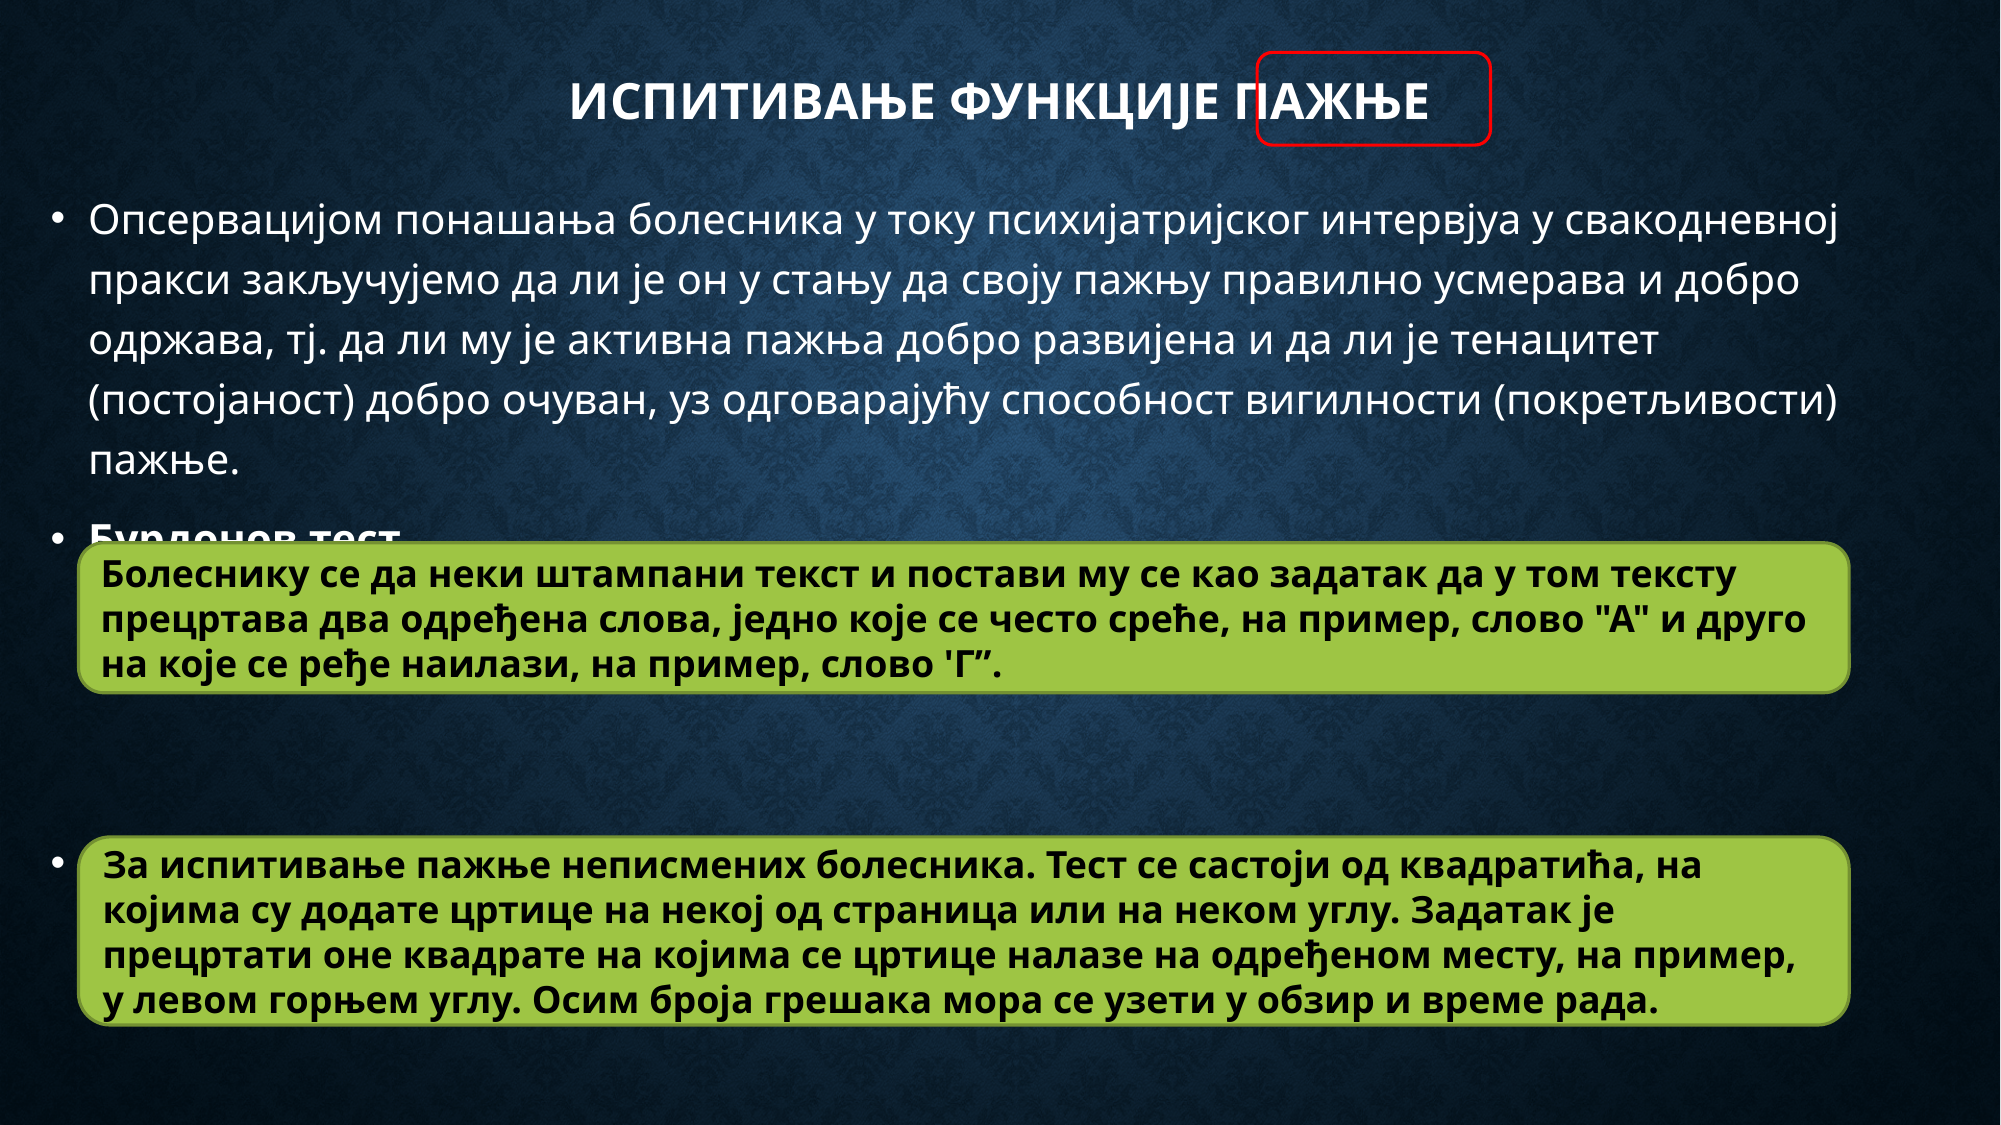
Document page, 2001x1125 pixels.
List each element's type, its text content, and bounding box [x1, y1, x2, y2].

list Опсервацијом понашања болесника у току психијатријског интервјуа у свакодневној пракси закључујемо да ли је он у стању да своју пажњу правилно усмерава и добро одржава, тј. да ли му је активна пажња добро развијена и да ли је тенацитет (постојаност) добро очуван, уз одговарајућу способност вигилности (покретљивости) пажње. Бурдонов тест Pieron-Toulouse-ов тест [35, 174, 1886, 1094]
text_box [1255, 50, 1493, 147]
title ИСПИТИВАЊЕ ФУНКЦИЈЕ ПАЖЊЕ [150, 30, 1850, 174]
text_box За испитивање пажње неписмених болесника. Тест се састоји од квадратића, на којима су додате цртице на некој од страница или на неком углу. Задатак је прецртати оне квадрате на којима се цртице налазе на одређеном месту, на пример, у левом горњем углу. Осим броја грешака мора се узети у обзир и време рада. [76, 835, 1851, 1027]
text_box Болеснику се да неки штампани текст и постави му се као задатак да у том тексту прецртава два одређена слова, једно које се често среће, на пример, слово "А" и друго на које се ређе наилази, на пример, слово 'Г”. [76, 541, 1851, 695]
